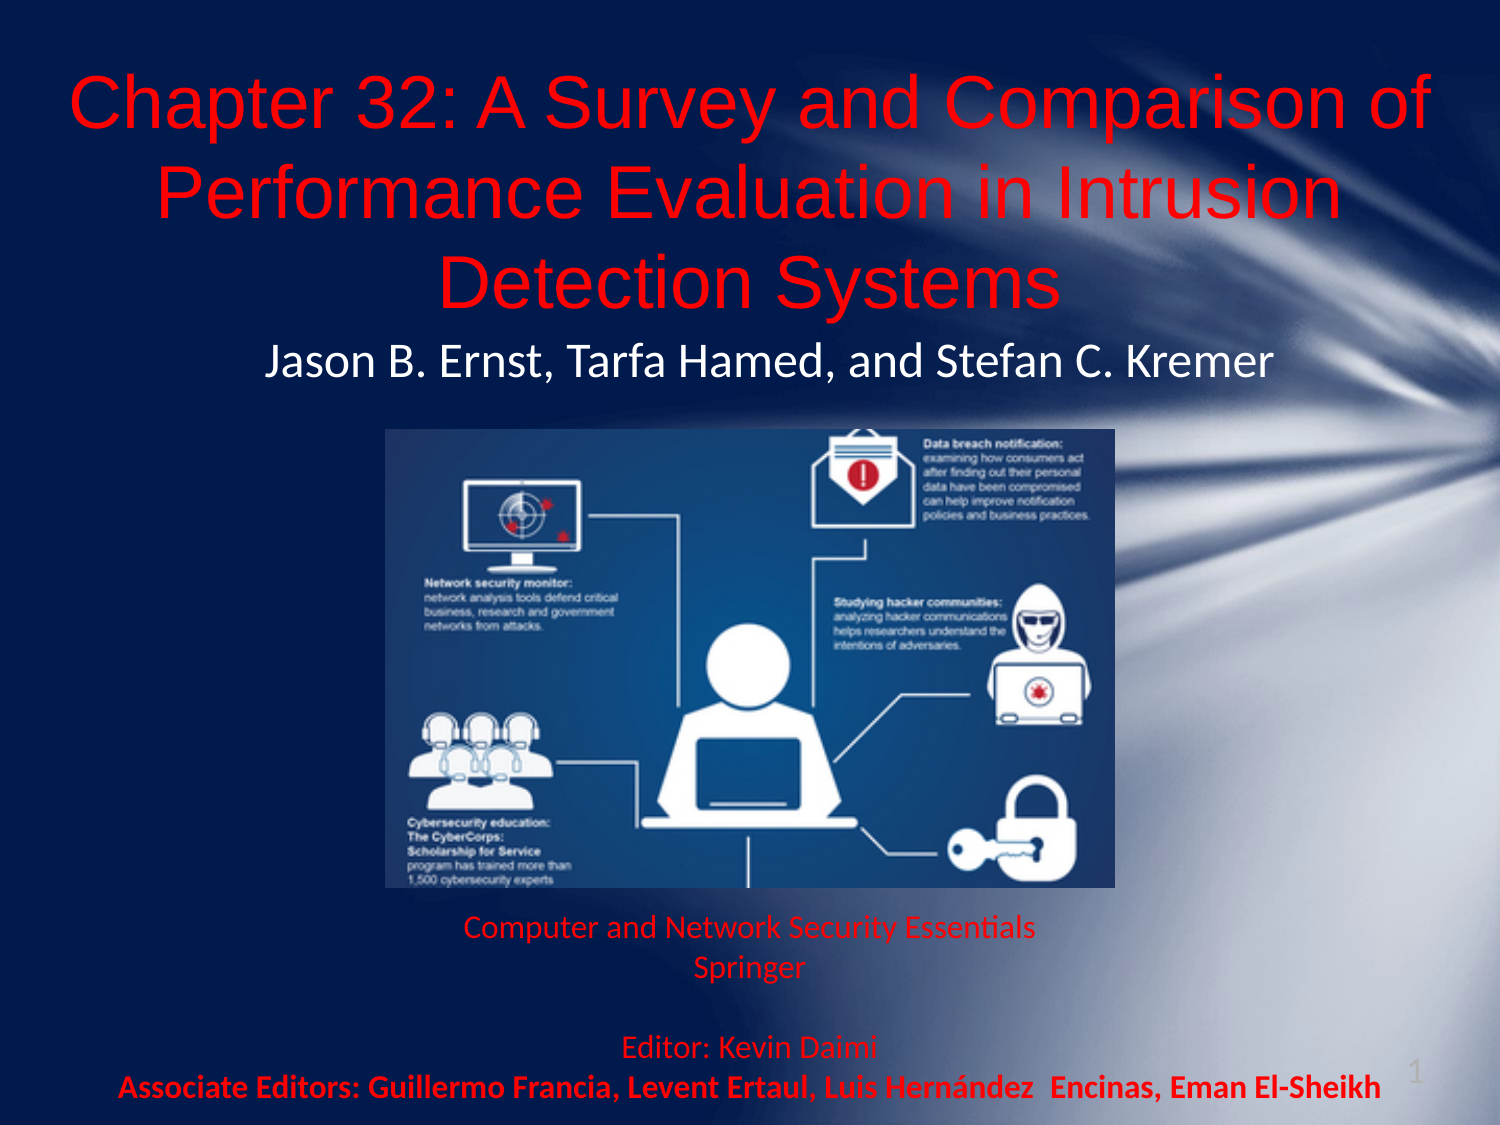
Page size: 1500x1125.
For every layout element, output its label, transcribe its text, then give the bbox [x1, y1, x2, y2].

title Chapter 32: A Survey and Comparison of Performance Evaluation in Intrusion Detection Systems [44, 53, 1456, 375]
text_box Jason B. Ernst, Tarfa Hamed, and Stefan C. Kremer [249, 320, 1363, 395]
picture [0, 0, 1500, 1125]
text_box Computer and Network Security Essentials Springer Editor: Kevin Daimi Associate Editors: Guillermo Francia, Levent Ertaul, Luis Hernández Encinas, Eman El-Sheikh [65, 905, 1434, 1106]
